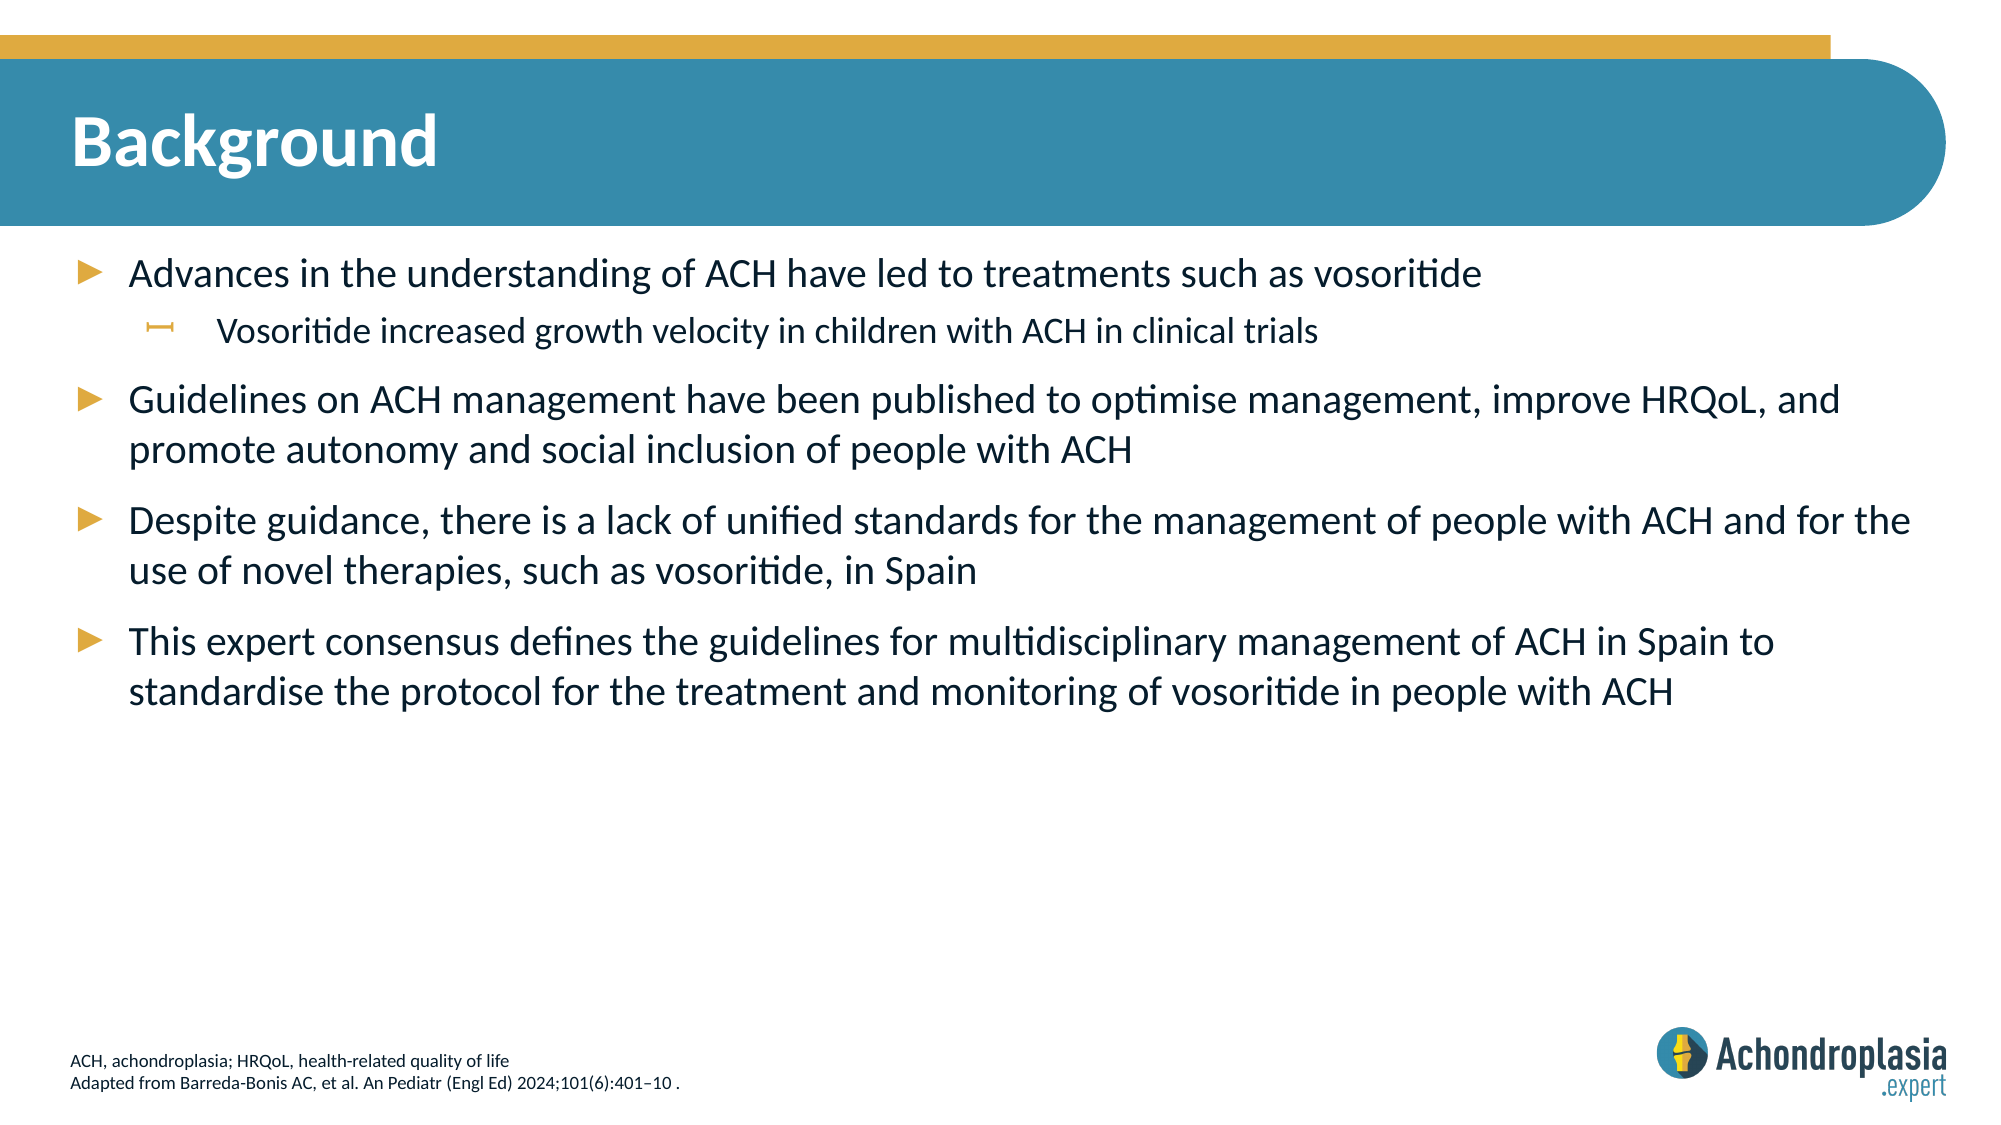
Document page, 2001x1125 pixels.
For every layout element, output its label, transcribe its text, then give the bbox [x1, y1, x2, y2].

footer ACH, achondroplasia; HRQoL, health-related quality of life Adapted from Barreda-Bonis AC, et al. An Pediatr (Engl Ed) 2024;101(6):401–10 . [55, 1005, 1656, 1102]
list Advances in the understanding of ACH have led to treatments such as vosoritide Vosoritide increased growth velocity in children with ACH in clinical trials Guidelines on ACH management have been published to optimise management, improve HRQoL, and promote autonomy and social inclusion of people with ACH Despite guidance, there is a lack of unified standards for the management of people with ACH and for the use of novel therapies, such as vosoritide, in Spain This expert consensus defines the guidelines for multidisciplinary management of ACH in Spain to standardise the protocol for the treatment and monitoring of vosoritide in people with ACH [55, 237, 1945, 982]
picture [1656, 1027, 1947, 1102]
title Background [56, 59, 1888, 225]
